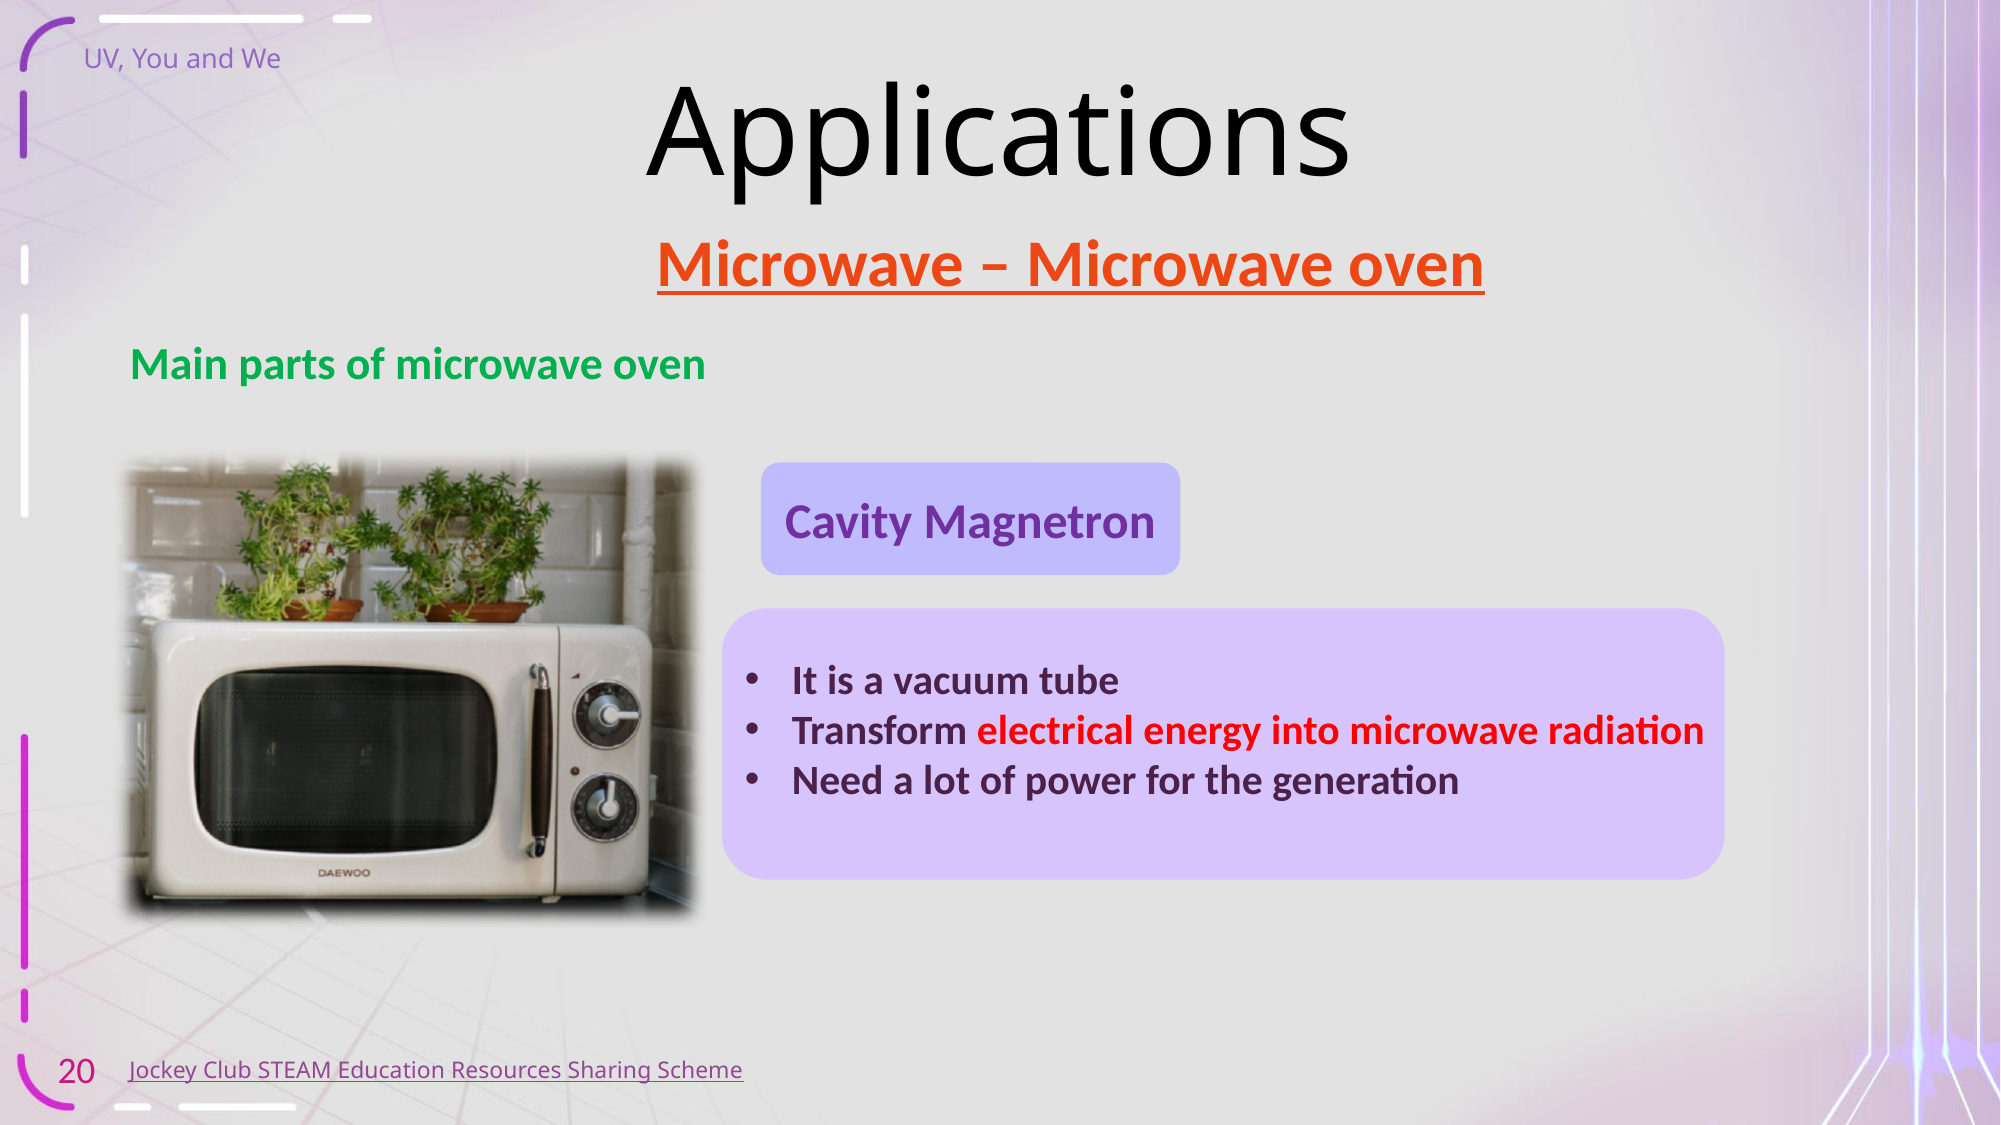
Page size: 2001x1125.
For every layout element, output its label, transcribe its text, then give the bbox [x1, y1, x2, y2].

text_box Cavity Magnetron [770, 480, 1171, 556]
text_box Microwave – Microwave oven [642, 212, 1501, 307]
text_box It is a vacuum tube Transform electrical energy into microwave radiation Need a lot of power for the generation [730, 645, 1721, 811]
text_box [758, 460, 1183, 578]
text_box [719, 606, 1727, 882]
title Applications [99, 45, 1900, 233]
text_box Main parts of microwave oven [115, 326, 722, 397]
picture [0, 0, 2001, 1125]
